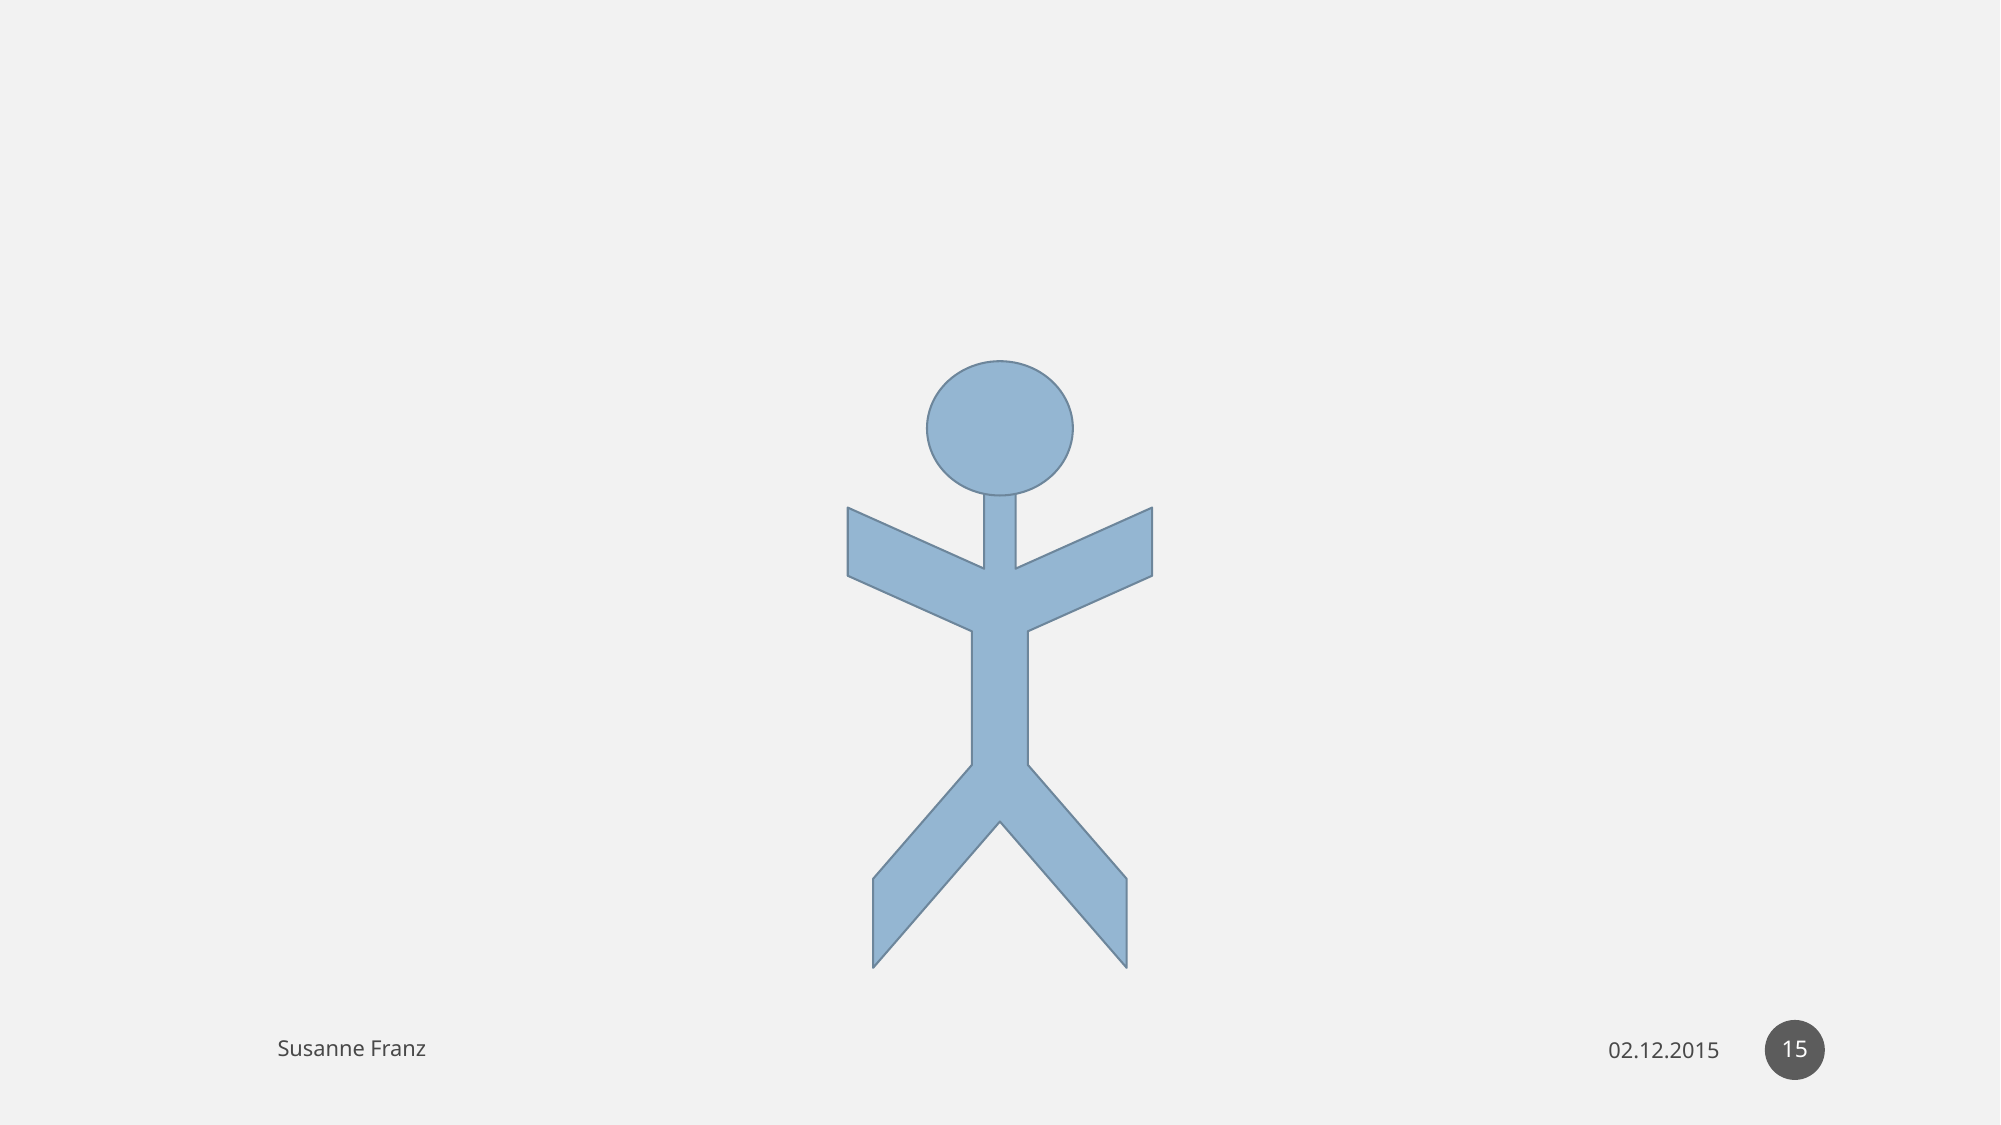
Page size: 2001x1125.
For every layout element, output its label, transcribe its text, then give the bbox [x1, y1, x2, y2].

slide_number 15 [1764, 1019, 1825, 1080]
footer Susanne Franz [262, 1023, 1231, 1076]
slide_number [1283, 1023, 1735, 1077]
text_box [846, 495, 1154, 969]
text_box [925, 360, 1074, 497]
